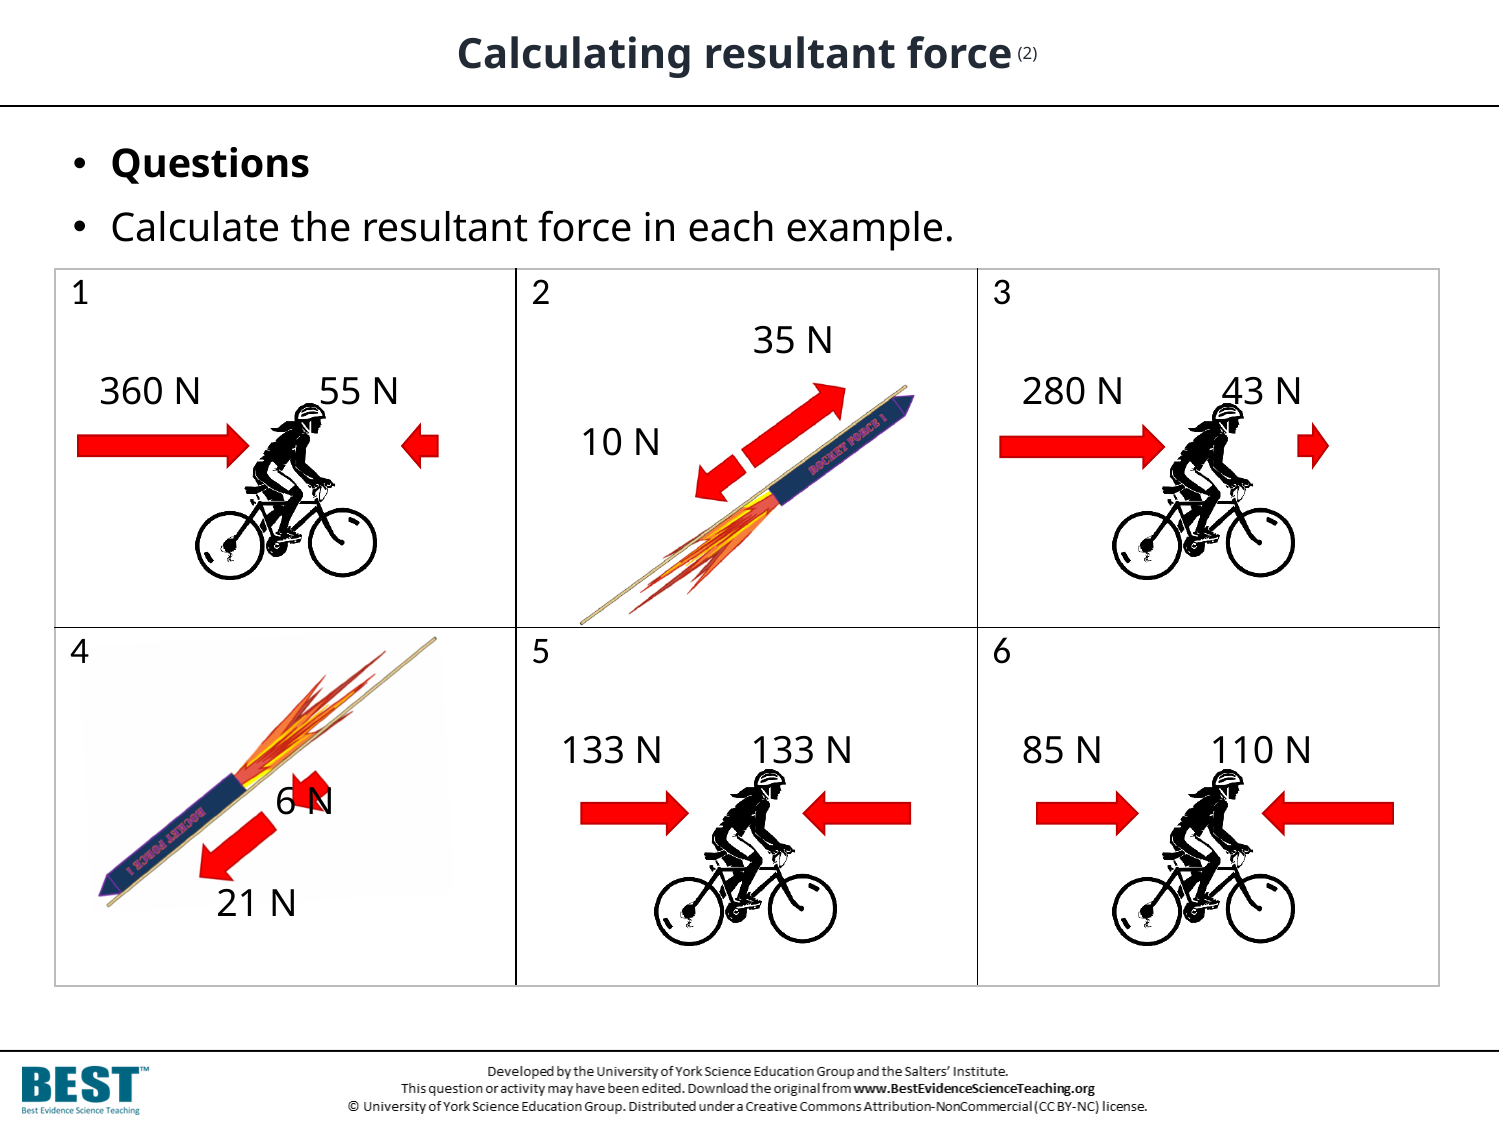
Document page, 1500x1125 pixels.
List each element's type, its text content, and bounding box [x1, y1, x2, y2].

text_box Calculating resultant force (2) [23, 4, 1471, 99]
picture [0, 105, 1500, 1125]
